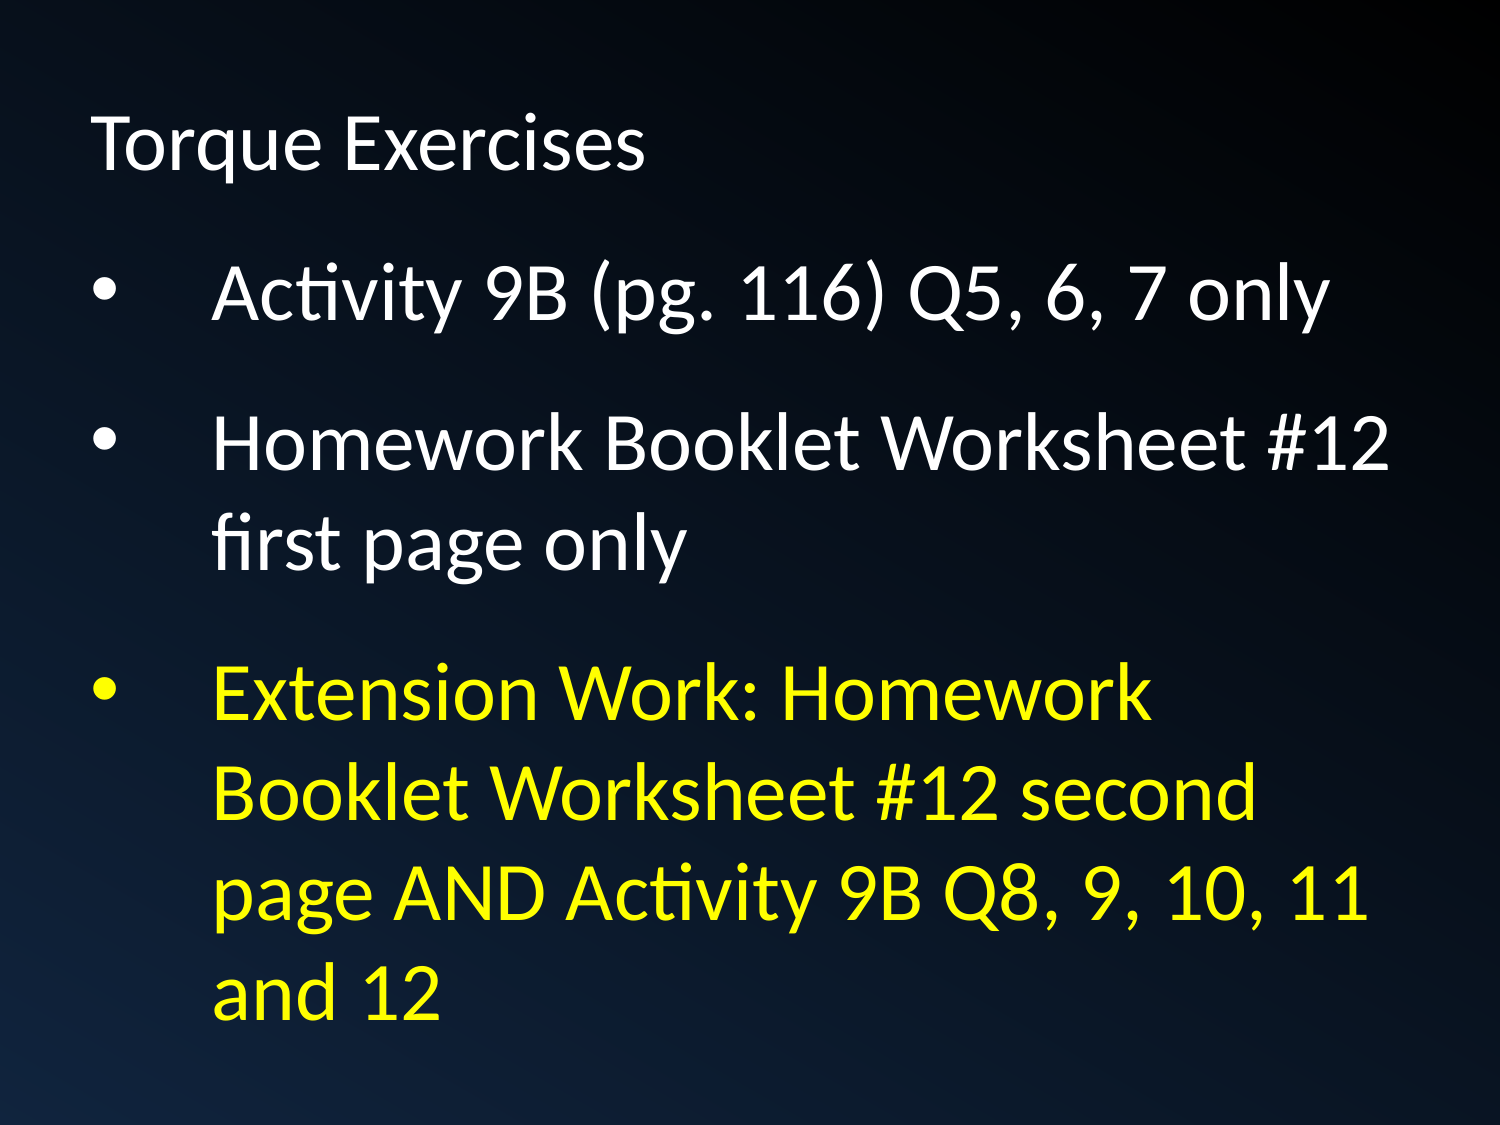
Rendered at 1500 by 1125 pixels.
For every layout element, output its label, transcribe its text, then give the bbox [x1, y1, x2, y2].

text_box Torque Exercises Activity 9B (pg. 116) Q5, 6, 7 only Homework Booklet Worksheet #12 first page only Extension Work: Homework Booklet Worksheet #12 second page AND Activity 9B Q8, 9, 10, 11 and 12 [74, 79, 1438, 1045]
